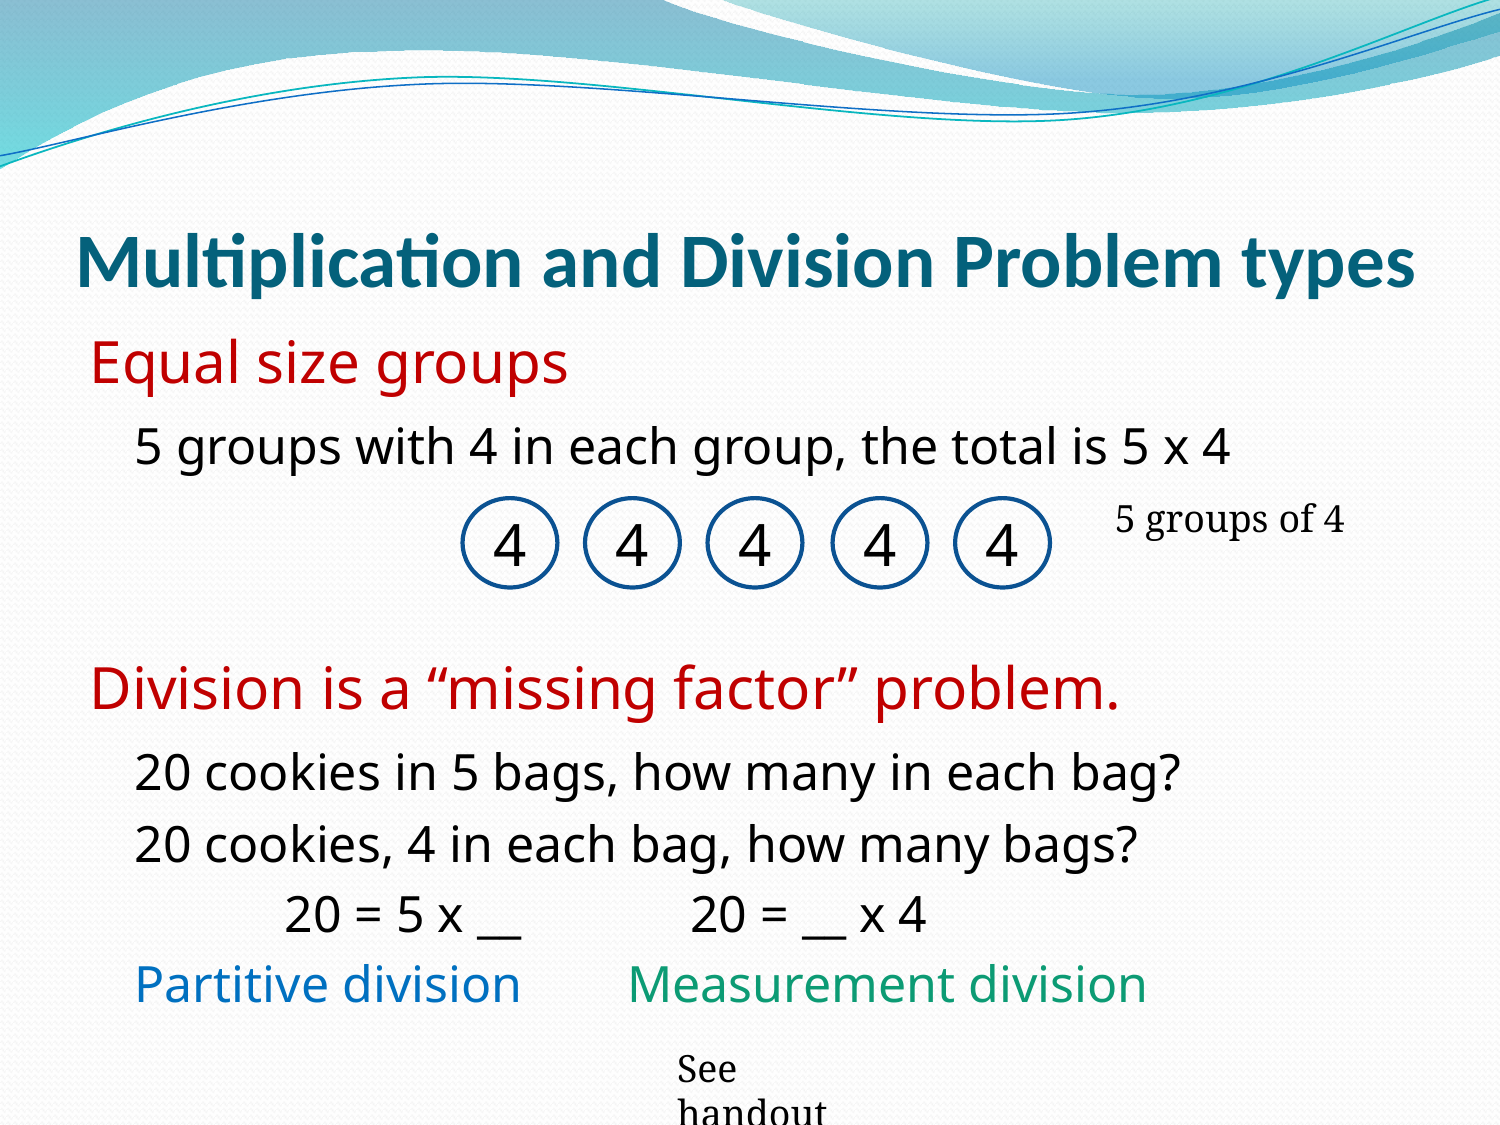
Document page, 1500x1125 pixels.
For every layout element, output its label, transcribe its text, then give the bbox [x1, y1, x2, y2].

list Equal size groups 5 groups with 4 in each group, the total is 5 x 4 Division is a “missing factor” problem. 20 cookies in 5 bags, how many in each bag? 20 cookies, 4 in each bag, how many bags? 20 = 5 x __ 20 = __ x 4 Partitive division Measurement division [75, 317, 1425, 1038]
text_box See handout [662, 1037, 898, 1125]
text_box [462, 497, 1051, 588]
text_box 5 groups of 4 [1100, 487, 1363, 548]
title Multiplication and Division Problem types [75, 115, 1425, 303]
